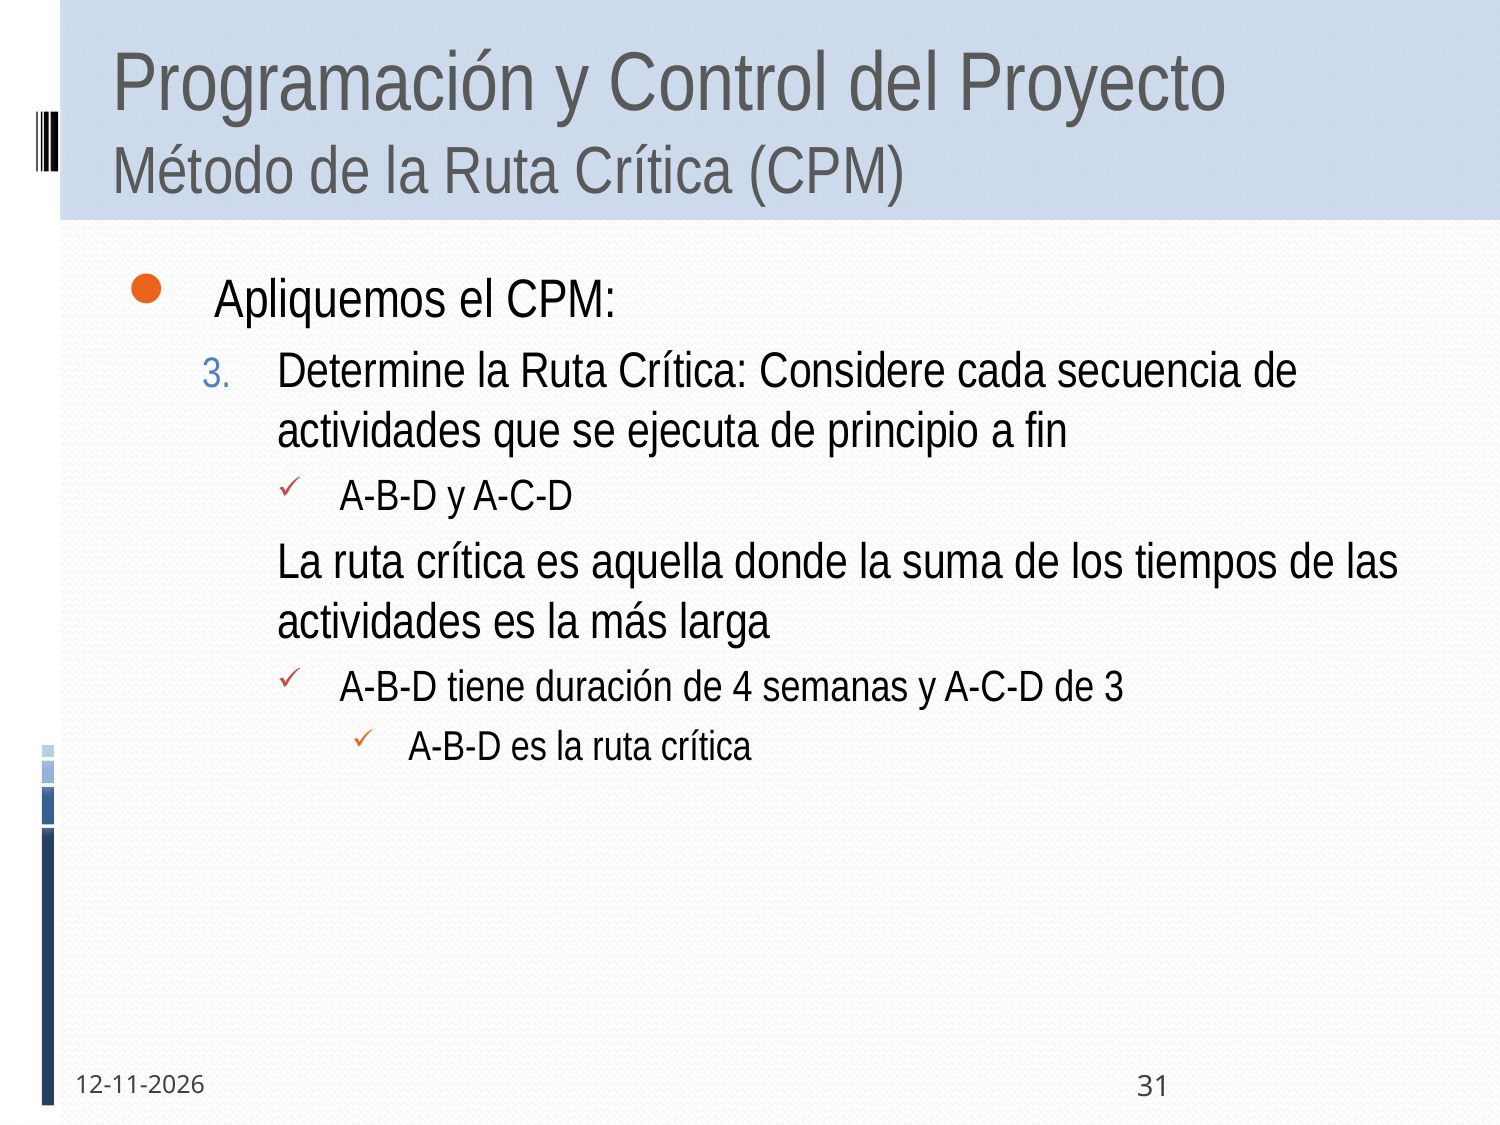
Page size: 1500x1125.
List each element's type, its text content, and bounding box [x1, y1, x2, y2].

slide_number 31 [1045, 1046, 1171, 1107]
list Apliquemos el CPM: Determine la Ruta Crítica: Considere cada secuencia de actividades que se ejecuta de principio a fin A-B-D y A-C-D La ruta crítica es aquella donde la suma de los tiempos de las actividades es la más larga A-B-D tiene duración de 4 semanas y A-C-D de 3 A-B-D es la ruta crítica [111, 255, 1436, 1038]
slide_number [75, 1042, 243, 1103]
title Programación y Control del Proyecto Método de la Ruta Crítica (CPM) [111, 18, 1436, 207]
